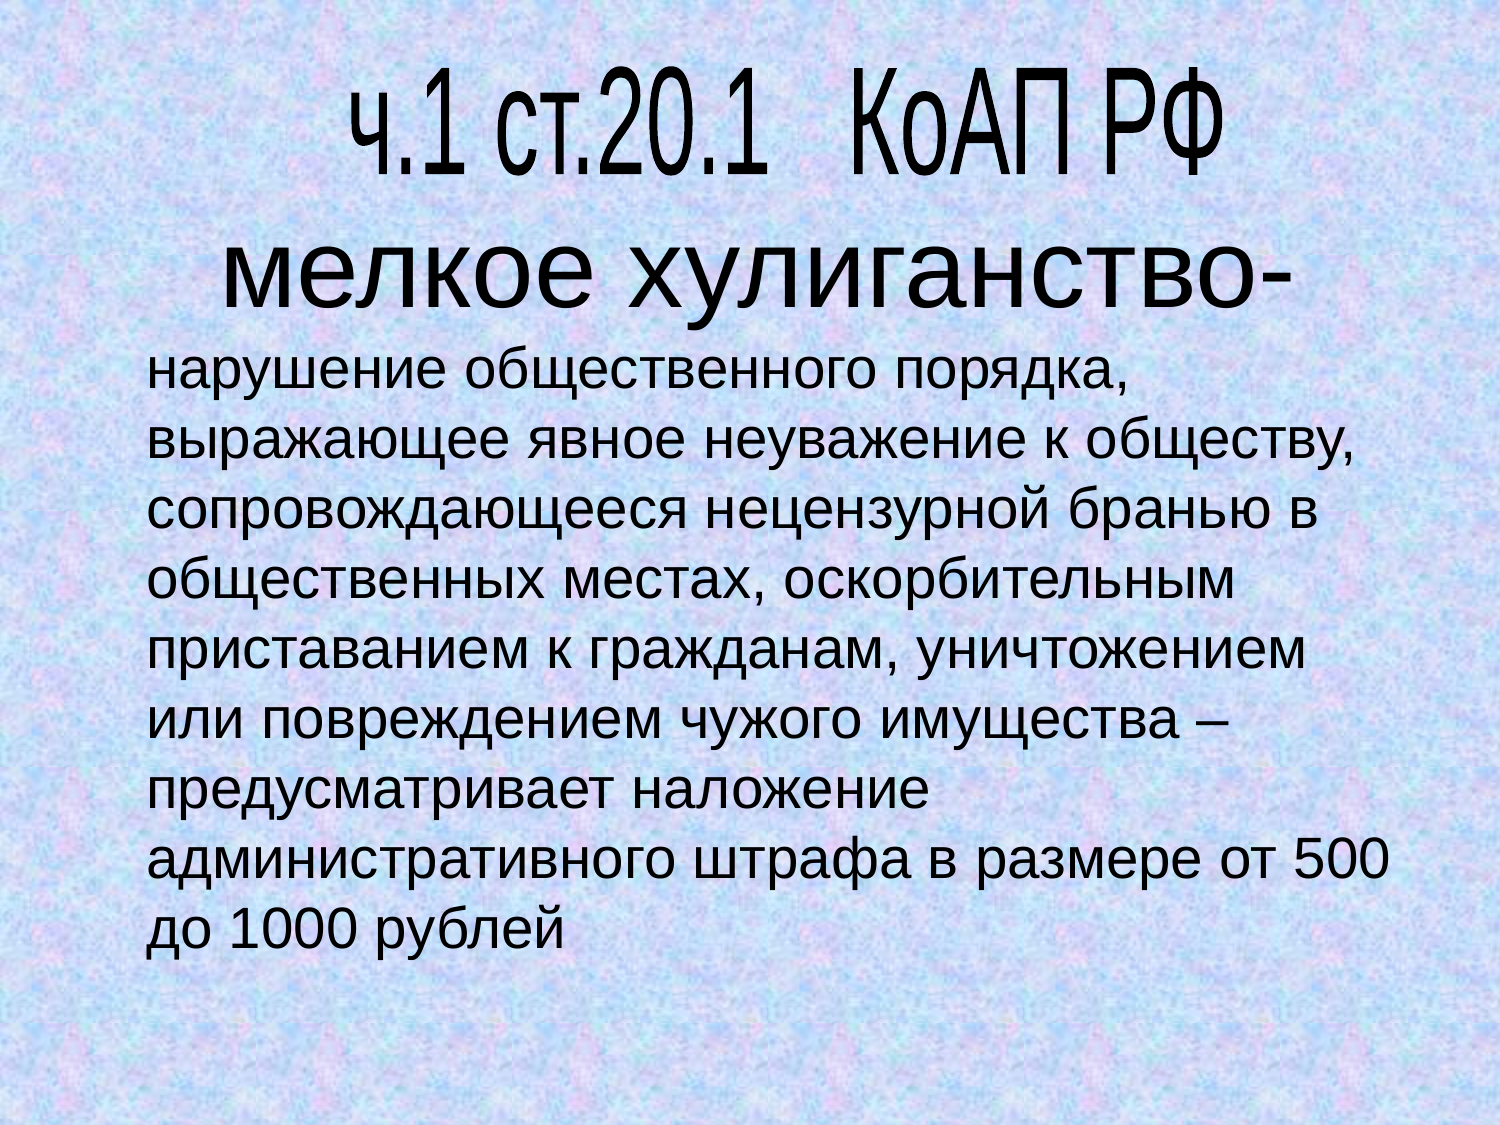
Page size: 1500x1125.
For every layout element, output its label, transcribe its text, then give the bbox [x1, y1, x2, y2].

list мелкое хулиганство- нарушение общественного порядка, выражающее явное неуважение к обществу, сопровождающееся нецензурной бранью в общественных местах, оскорбительным приставанием к гражданам, уничтожением или повреждением чужого имущества – предусматривает наложение административного штрафа в размере от 500 до 1000 рублей [74, 187, 1426, 1006]
picture [0, 0, 1500, 1125]
